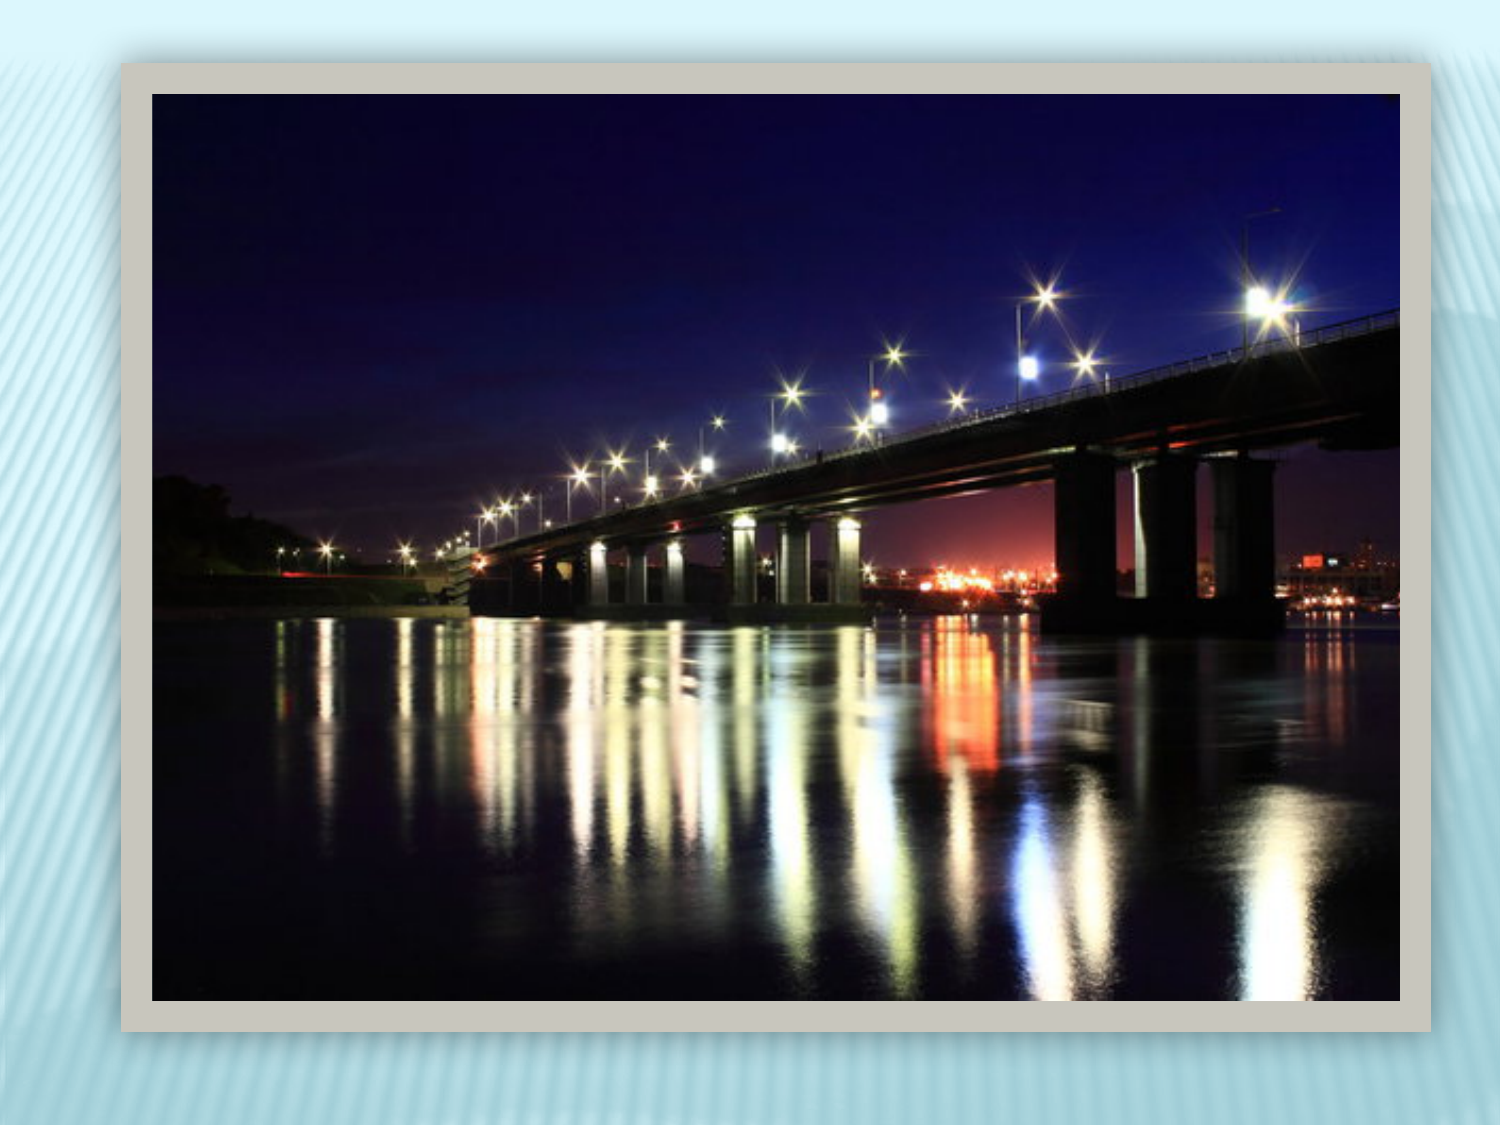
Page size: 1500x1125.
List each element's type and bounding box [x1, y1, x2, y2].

picture [152, 93, 1401, 1002]
